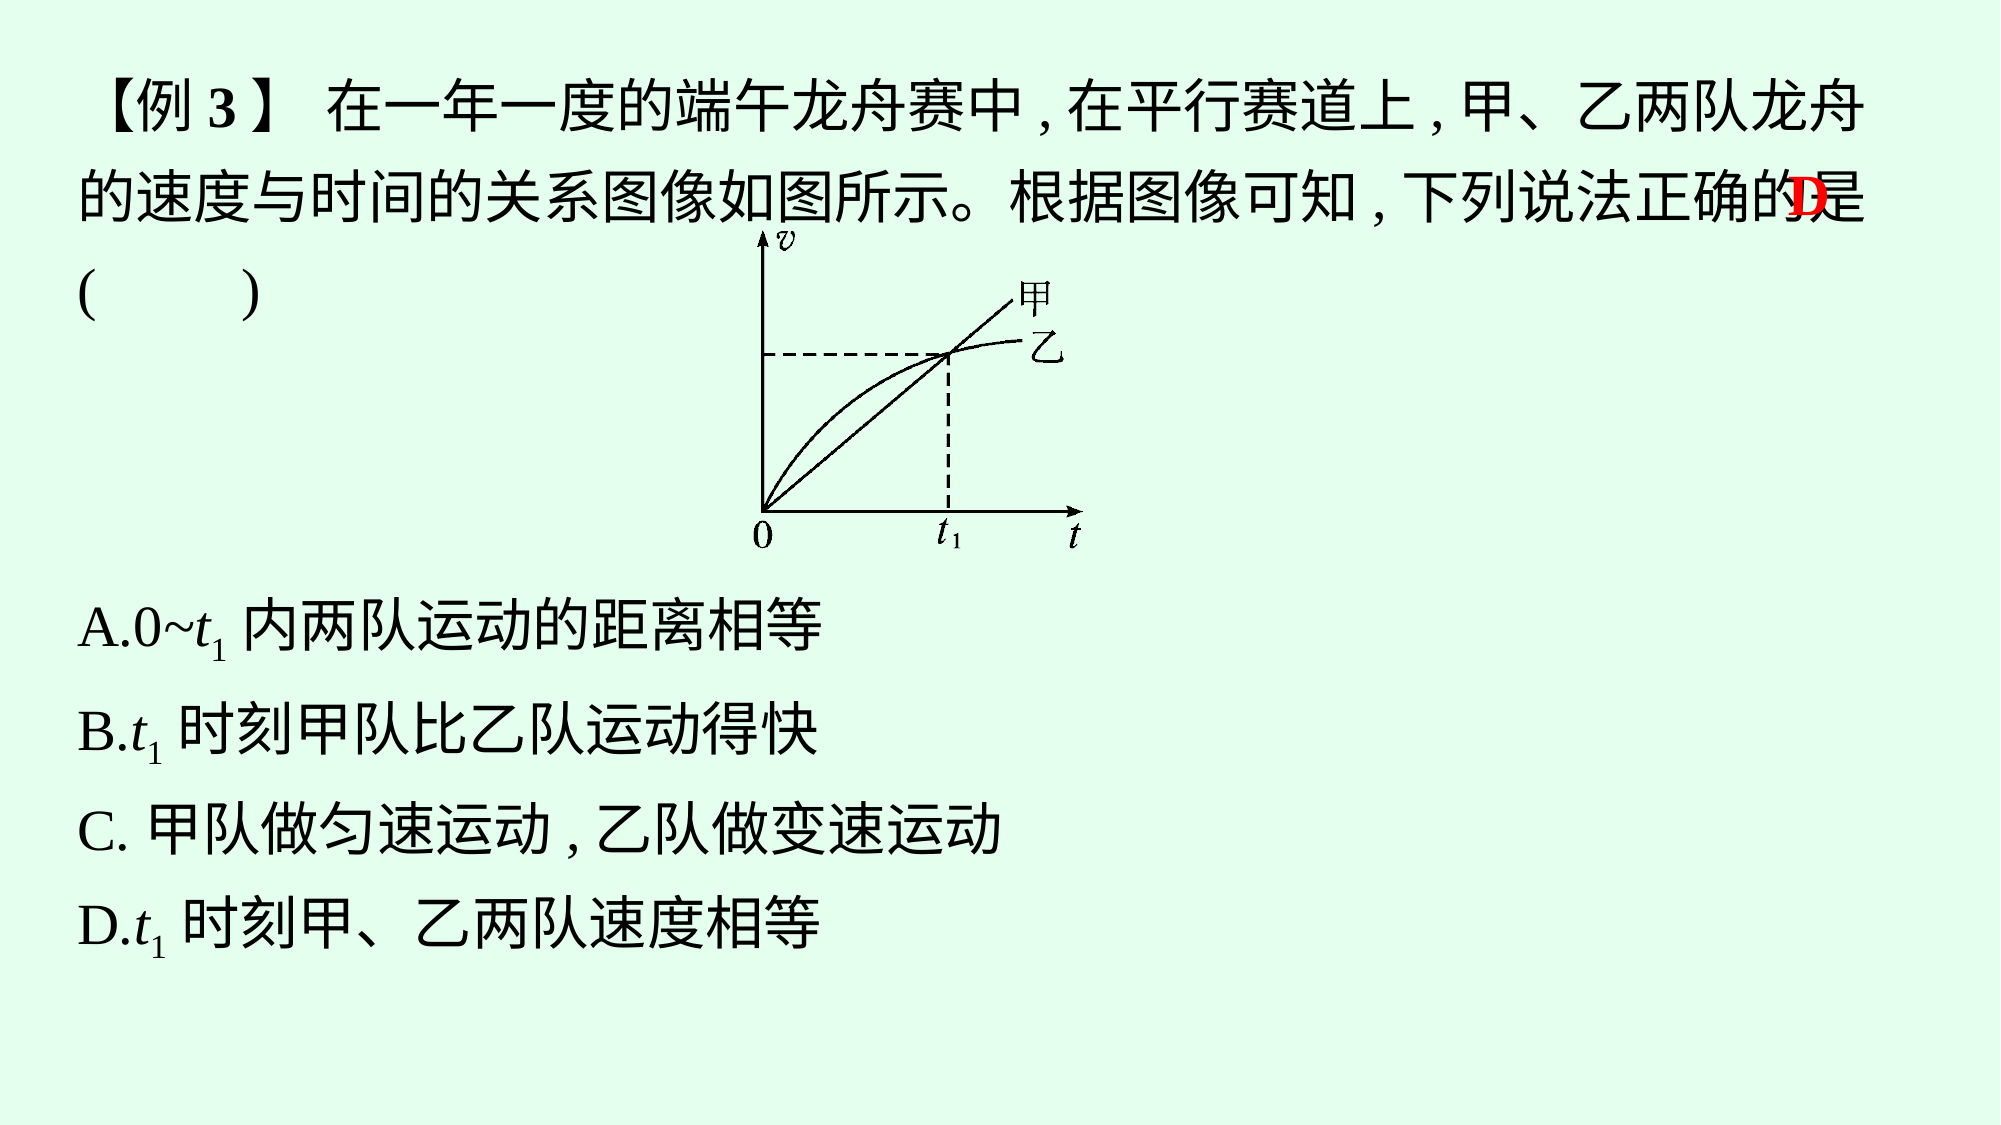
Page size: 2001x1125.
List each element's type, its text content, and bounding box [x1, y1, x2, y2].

text_box A.0~t1内两队运动的距离相等 B.t1时刻甲队比乙队运动得快 C.甲队做匀速运动,乙队做变速运动 D.t1时刻甲、乙两队速度相等 [62, 556, 1938, 974]
picture [750, 230, 1087, 549]
text_box 【例3】 在一年一度的端午龙舟赛中,在平行赛道上,甲、乙两队龙舟的速度与时间的关系图像如图所示。根据图像可知,下列说法正确的是( ) [62, 41, 1938, 329]
text_box D [1773, 136, 1845, 235]
